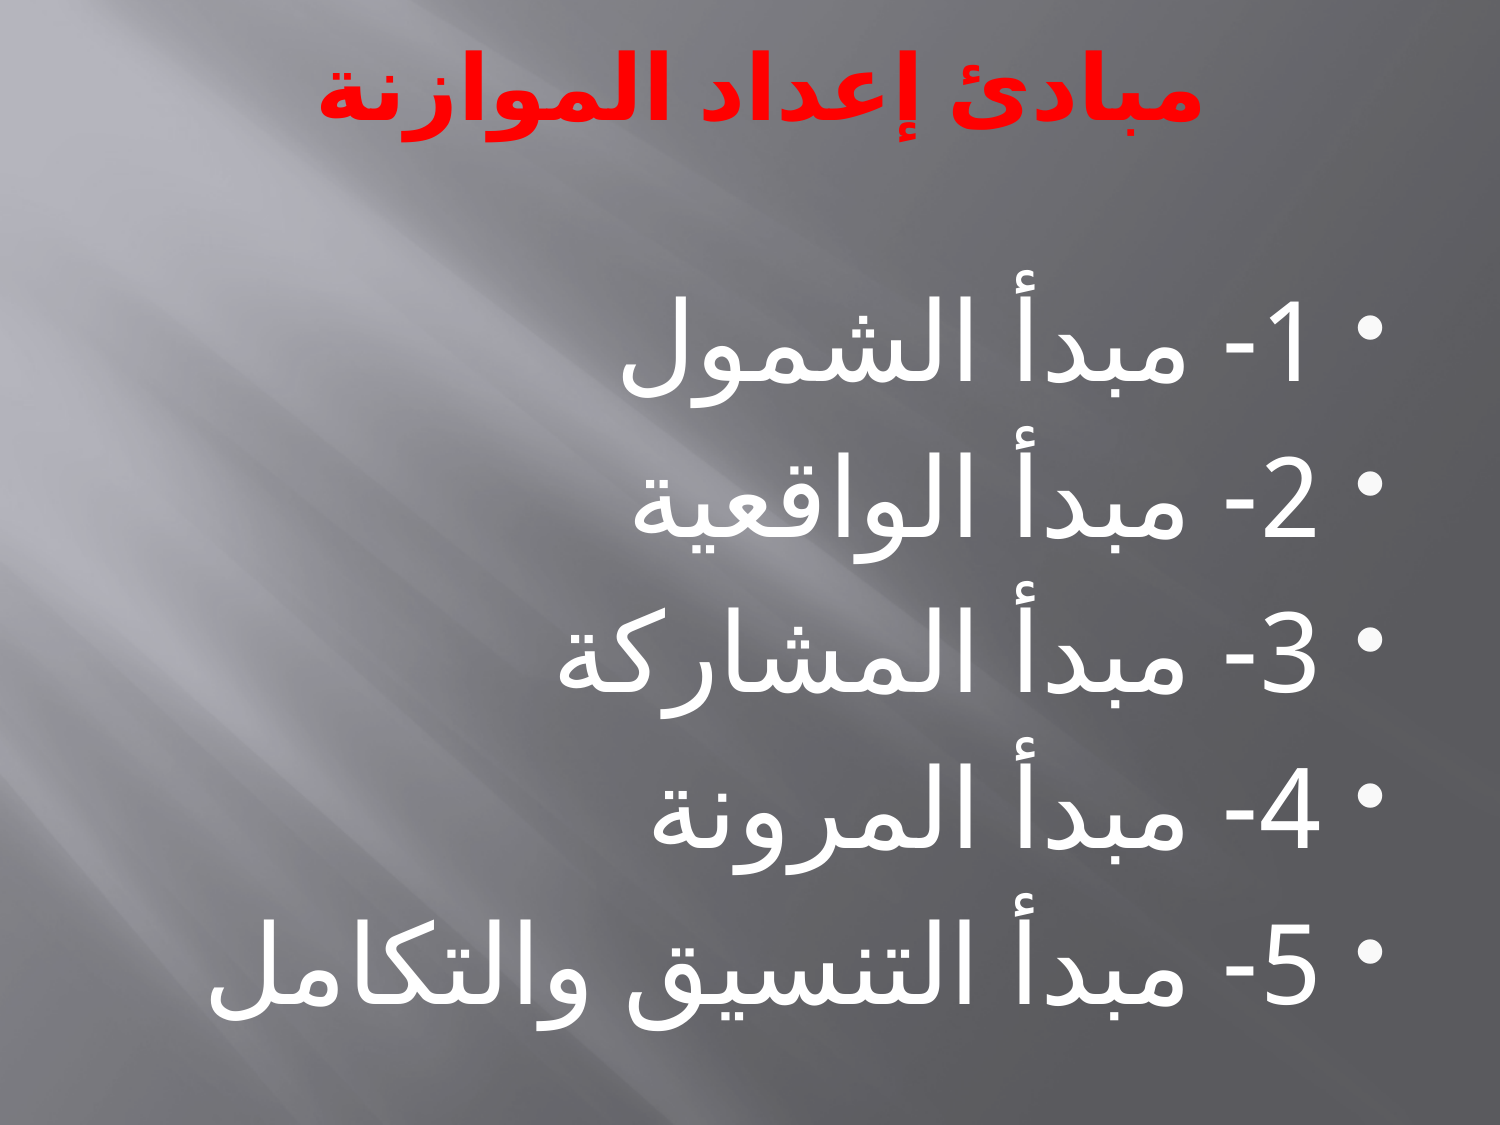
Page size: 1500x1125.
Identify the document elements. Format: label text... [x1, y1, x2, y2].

list 1- مبدأ الشمول 2- مبدأ الواقعية 3- مبدأ المشاركة 4- مبدأ المرونة 5- مبدأ التنسيق والتكامل [75, 262, 1425, 1035]
title مبادئ إعداد الموازنة [75, 45, 1425, 233]
